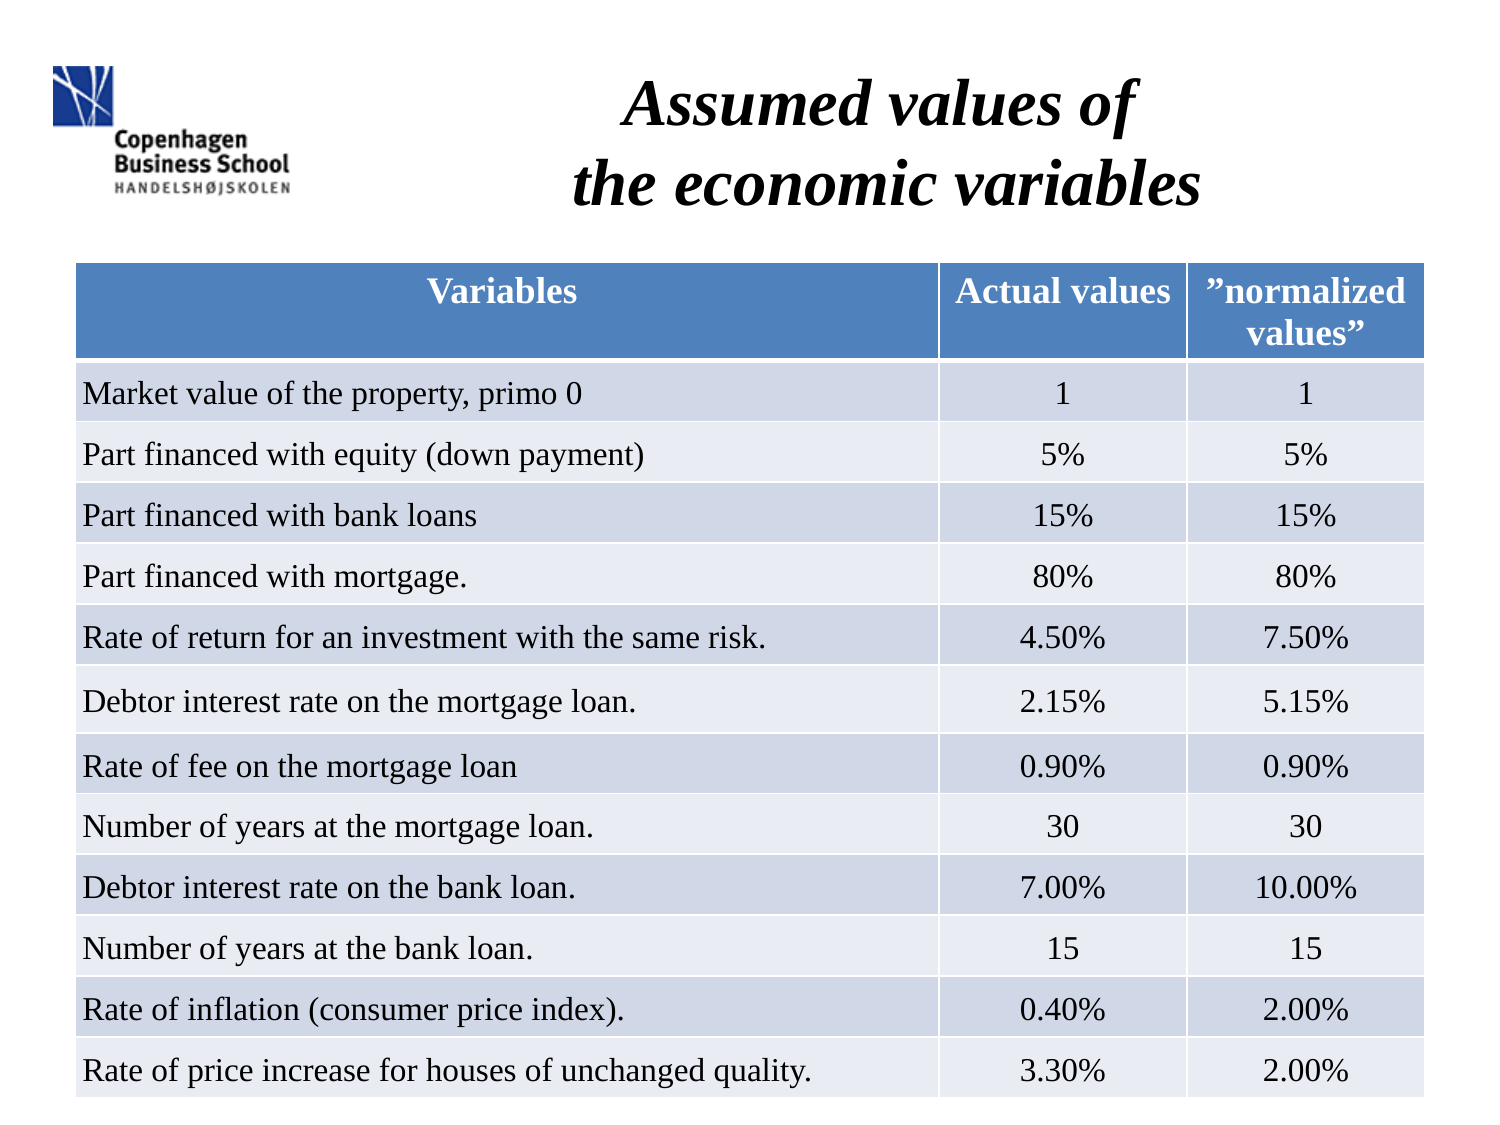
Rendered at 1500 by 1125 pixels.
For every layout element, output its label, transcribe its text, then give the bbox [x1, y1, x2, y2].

table_cell 7.00% [940, 855, 1186, 914]
table_cell Rate of return for an investment with the same risk. [76, 605, 938, 664]
table_cell 15% [1188, 483, 1424, 542]
table_cell Part financed with mortgage. [76, 544, 938, 603]
table_cell 4.50% [940, 605, 1186, 664]
table_header Variables [76, 263, 938, 358]
table_cell 0.90% [940, 734, 1186, 793]
table_cell Debtor interest rate on the bank loan. [76, 855, 938, 914]
title Assumed values of the economic variables [351, 45, 1425, 233]
table_cell 1 [940, 363, 1186, 421]
table_header ”normalized values” [1188, 263, 1424, 358]
table_cell 2.00% [1188, 977, 1424, 1036]
table_cell Part financed with bank loans [76, 483, 938, 542]
table_cell 15% [940, 483, 1186, 542]
table_cell 3.30% [940, 1038, 1186, 1097]
table_cell 30 [940, 794, 1186, 853]
table_cell Rate of inflation (consumer price index). [76, 977, 938, 1036]
table_cell Part financed with equity (down payment) [76, 422, 938, 481]
table_cell Debtor interest rate on the mortgage loan. [76, 666, 938, 732]
table_cell 15 [940, 916, 1186, 975]
table_cell 5% [1188, 422, 1424, 481]
table_cell 5.15% [1188, 666, 1424, 732]
table_cell 1 [1188, 363, 1424, 421]
table_cell 15 [1188, 916, 1424, 975]
table_cell 0.90% [1188, 734, 1424, 793]
table_cell 80% [1188, 544, 1424, 603]
table_cell 7.50% [1188, 605, 1424, 664]
table_cell Market value of the property, primo 0 [76, 363, 938, 421]
table_cell Number of years at the bank loan. [76, 916, 938, 975]
table_cell 10.00% [1188, 855, 1424, 914]
table_cell 80% [940, 544, 1186, 603]
table_cell Number of years at the mortgage loan. [76, 794, 938, 853]
table_header Actual values [940, 263, 1186, 358]
table_cell 2.15% [940, 666, 1186, 732]
table_cell Rate of price increase for houses of unchanged quality. [76, 1038, 938, 1097]
table_cell 30 [1188, 794, 1424, 853]
table_cell 0.40% [940, 977, 1186, 1036]
picture [52, 66, 293, 198]
table_cell 2.00% [1188, 1038, 1424, 1097]
table_cell 5% [940, 422, 1186, 481]
table_cell Rate of fee on the mortgage loan [76, 734, 938, 793]
